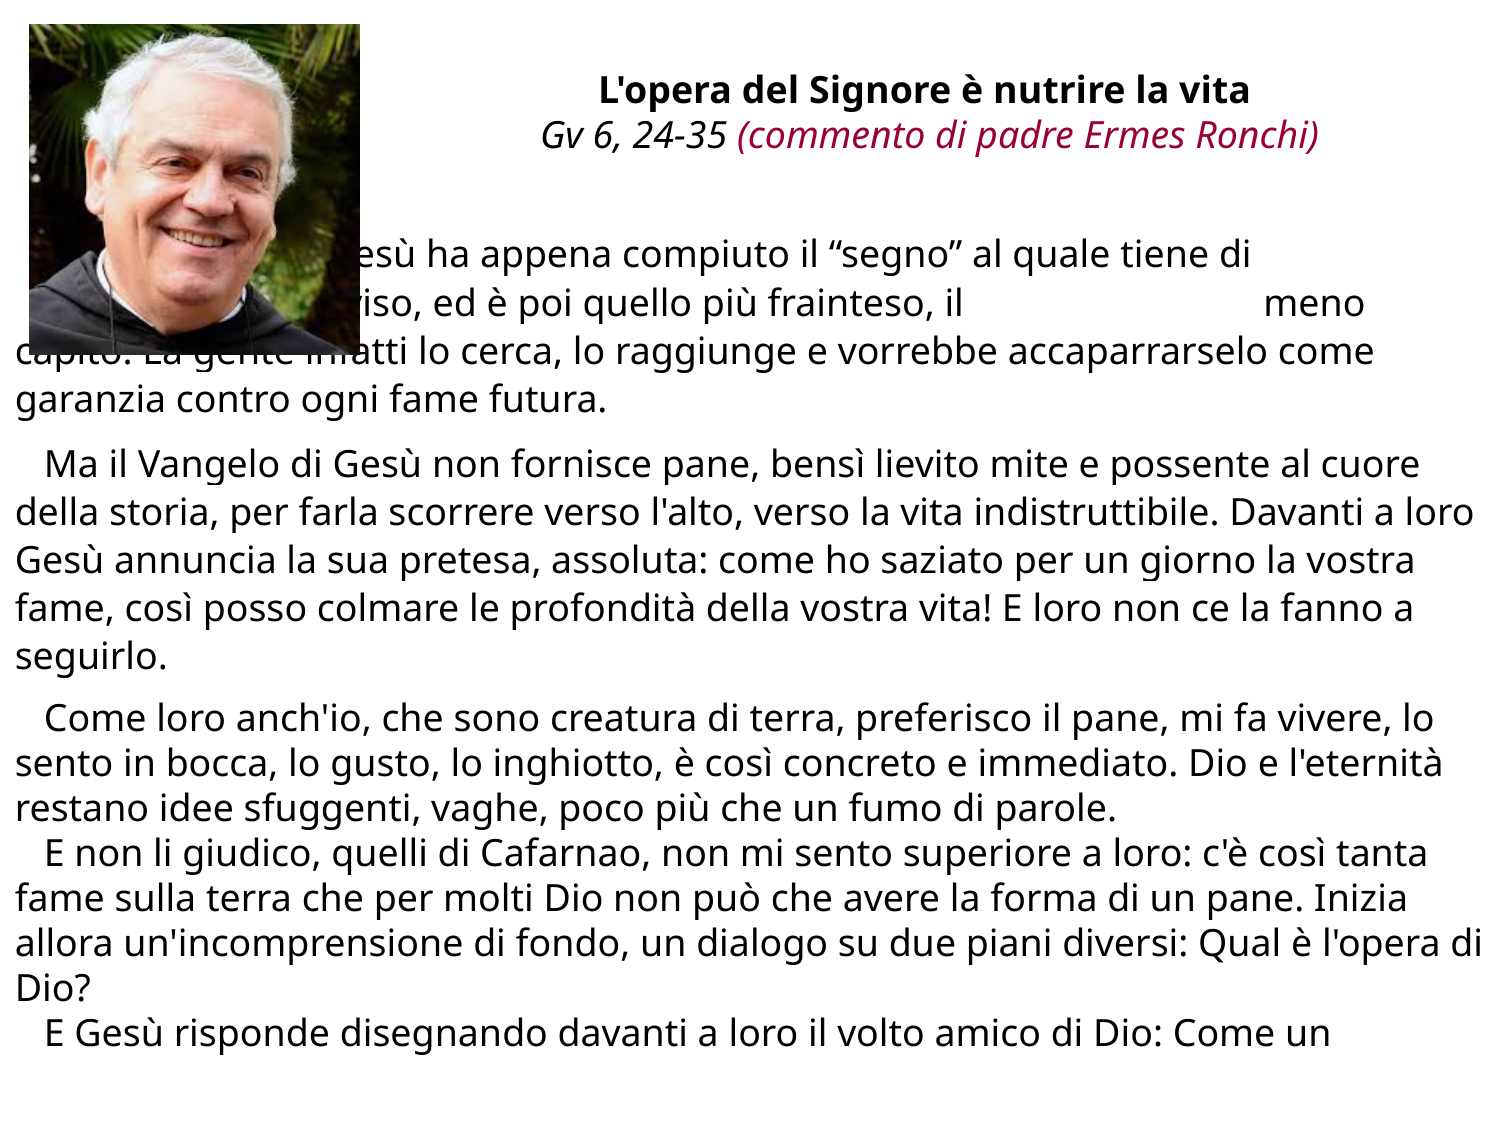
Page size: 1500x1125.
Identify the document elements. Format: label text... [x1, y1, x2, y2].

picture [29, 24, 360, 355]
text_box Gesù ha appena compiuto il “segno” al quale tiene di più, il pane condiviso, ed è poi quello più frainteso, il meno capito. La gente infatti lo cerca, lo raggiunge e vorrebbe accaparrarselo come garanzia contro ogni fame futura. Ma il Vangelo di Gesù non fornisce pane, bensì lievito mite e possente al cuore della storia, per farla scorrere verso l'alto, verso la vita indistruttibile. Davanti a loro Gesù annuncia la sua pretesa, assoluta: come ho saziato per un giorno la vostra fame, così posso colmare le profondità della vostra vita! E loro non ce la fanno a seguirlo. Come loro anch'io, che sono creatura di terra, preferisco il pane, mi fa vivere, lo sento in bocca, lo gusto, lo inghiotto, è così concreto e immediato. Dio e l'eternità restano idee sfuggenti, vaghe, poco più che un fumo di parole. E non li giudico, quelli di Cafarnao, non mi sento superiore a loro: c'è così tanta fame sulla terra che per molti Dio non può che avere la forma di un pane. Inizia allora un'incomprensione di fondo, un dialogo su due piani diversi: Qual è l'opera di Dio? E Gesù risponde disegnando davanti a loro il volto amico di Dio: Come un [0, 219, 1500, 710]
text_box L'opera del Signore è nutrire la vita Gv 6, 24-35 (commento di padre Ermes Ronchi) [360, 58, 1500, 164]
text_box Gesù ha appena compiuto il “segno” al quale tiene di più, il pane condiviso, ed è poi quello più frainteso, il meno capito. La gente infatti lo cerca, lo raggiunge e vorrebbe accaparrarselo come garanzia contro ogni fame futura. Ma il Vangelo di Gesù non fornisce pane, bensì lievito mite e possente al cuore della storia, per farla scorrere verso l'alto, verso la vita indistruttibile. Davanti a loro Gesù annuncia la sua pretesa, assoluta: come ho saziato per un giorno la vostra fame, così posso colmare le profondità della vostra vita! E loro non ce la fanno a seguirlo. Come loro anch'io, che sono creatura di terra, preferisco il pane, mi fa vivere, lo sento in bocca, lo gusto, lo inghiotto, è così concreto e immediato. Dio e l'eternità restano idee sfuggenti, vaghe, poco più che un fumo di parole. E non li giudico, quelli di Cafarnao, non mi sento superiore a loro: c'è così tanta fame sulla terra che per molti Dio non può che avere la forma di un pane. Inizia allora un'incomprensione di fondo, un dialogo su due piani diversi: Qual è l'opera di Dio? E Gesù risponde disegnando davanti a loro il volto amico di Dio: Come un [0, 711, 1500, 799]
text_box Gesù ha appena compiuto il “segno” al quale tiene di più, il pane condiviso, ed è poi quello più frainteso, il meno capito. La gente infatti lo cerca, lo raggiunge e vorrebbe accaparrarselo come garanzia contro ogni fame futura. Ma il Vangelo di Gesù non fornisce pane, bensì lievito mite e possente al cuore della storia, per farla scorrere verso l'alto, verso la vita indistruttibile. Davanti a loro Gesù annuncia la sua pretesa, assoluta: come ho saziato per un giorno la vostra fame, così posso colmare le profondità della vostra vita! E loro non ce la fanno a seguirlo. Come loro anch'io, che sono creatura di terra, preferisco il pane, mi fa vivere, lo sento in bocca, lo gusto, lo inghiotto, è così concreto e immediato. Dio e l'eternità restano idee sfuggenti, vaghe, poco più che un fumo di parole. E non li giudico, quelli di Cafarnao, non mi sento superiore a loro: c'è così tanta fame sulla terra che per molti Dio non può che avere la forma di un pane. Inizia allora un'incomprensione di fondo, un dialogo su due piani diversi: Qual è l'opera di Dio? E Gesù risponde disegnando davanti a loro il volto amico di Dio: Come un [0, 801, 1500, 1062]
